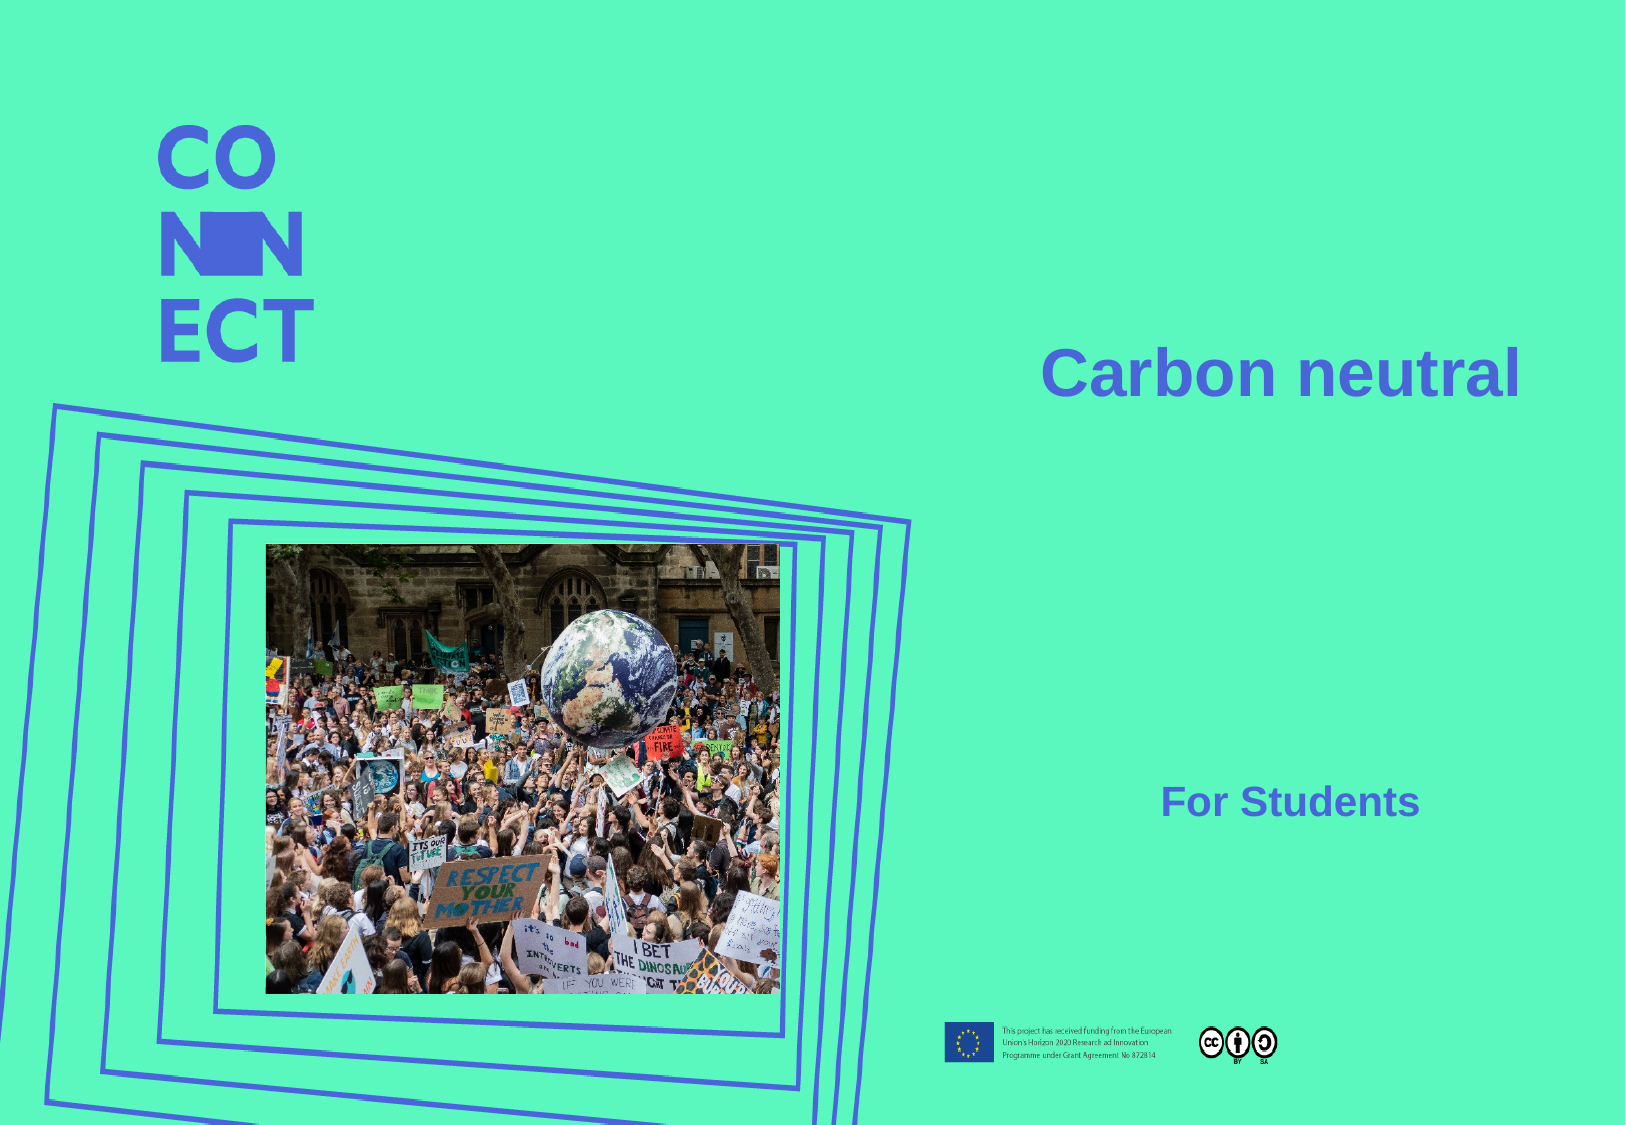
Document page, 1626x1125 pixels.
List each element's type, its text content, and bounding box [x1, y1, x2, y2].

subtitle For Students [977, 772, 1605, 860]
title Carbon neutral [958, 328, 1605, 419]
picture [0, 0, 1626, 1125]
